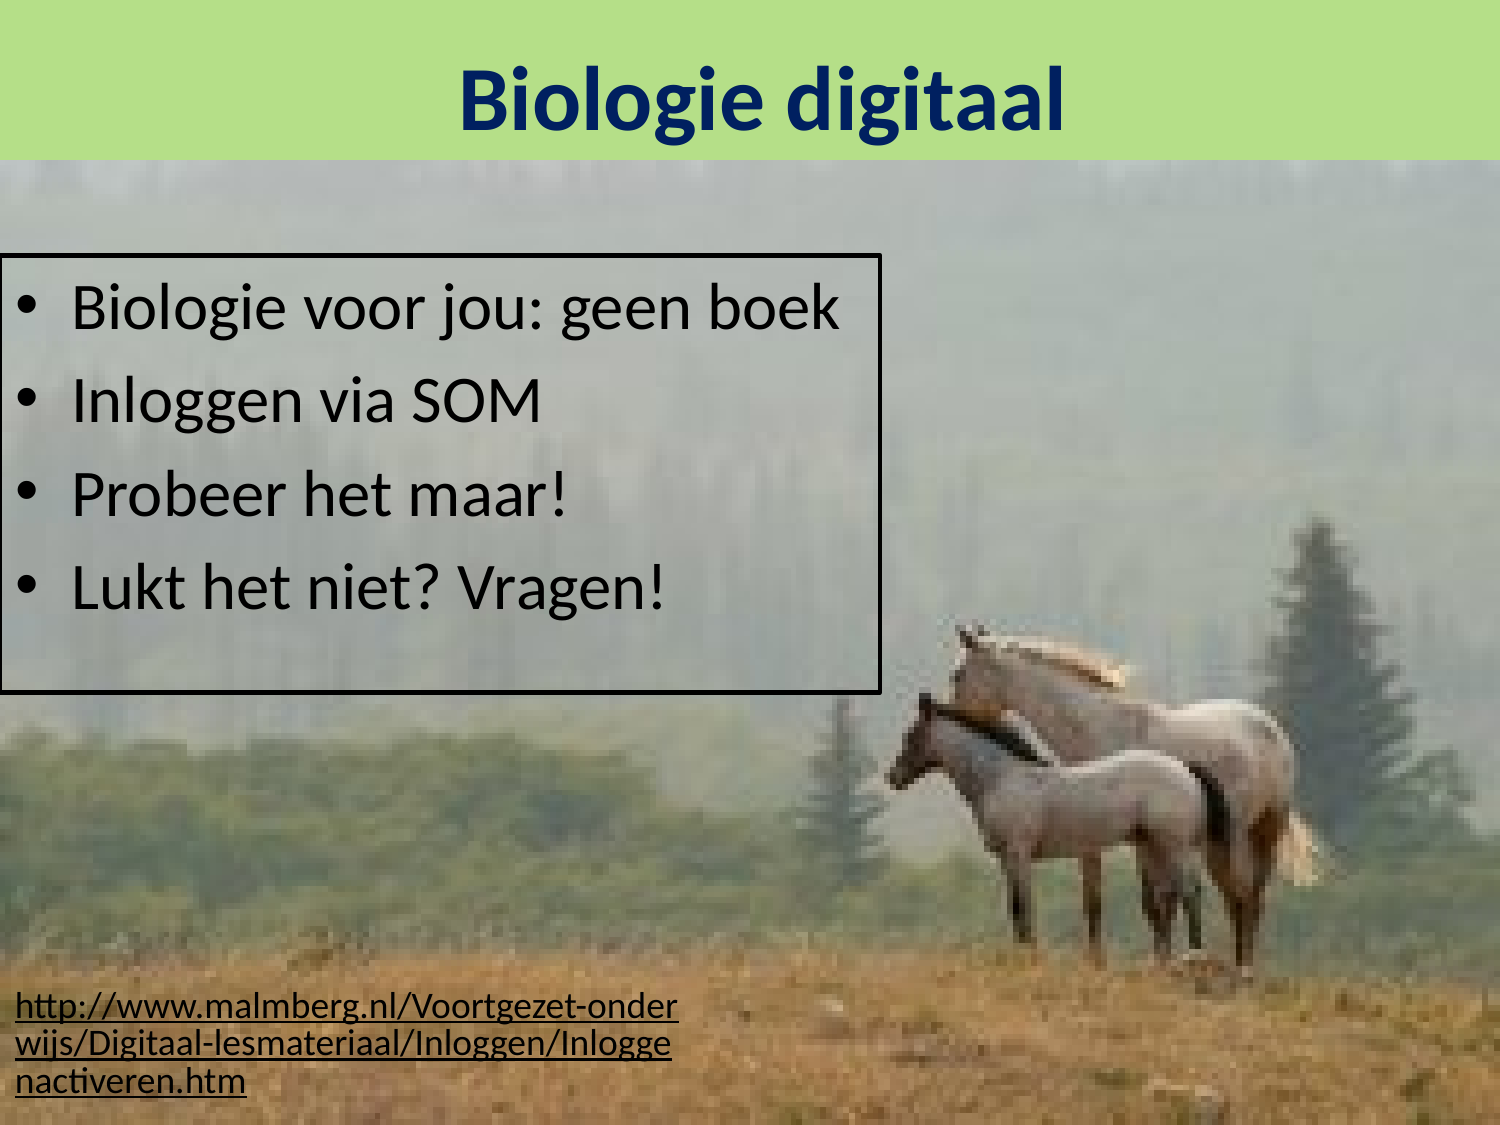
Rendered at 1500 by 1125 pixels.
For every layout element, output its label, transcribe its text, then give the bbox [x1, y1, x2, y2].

picture [0, 159, 1500, 1125]
title Biologie digitaal [88, 0, 1439, 158]
